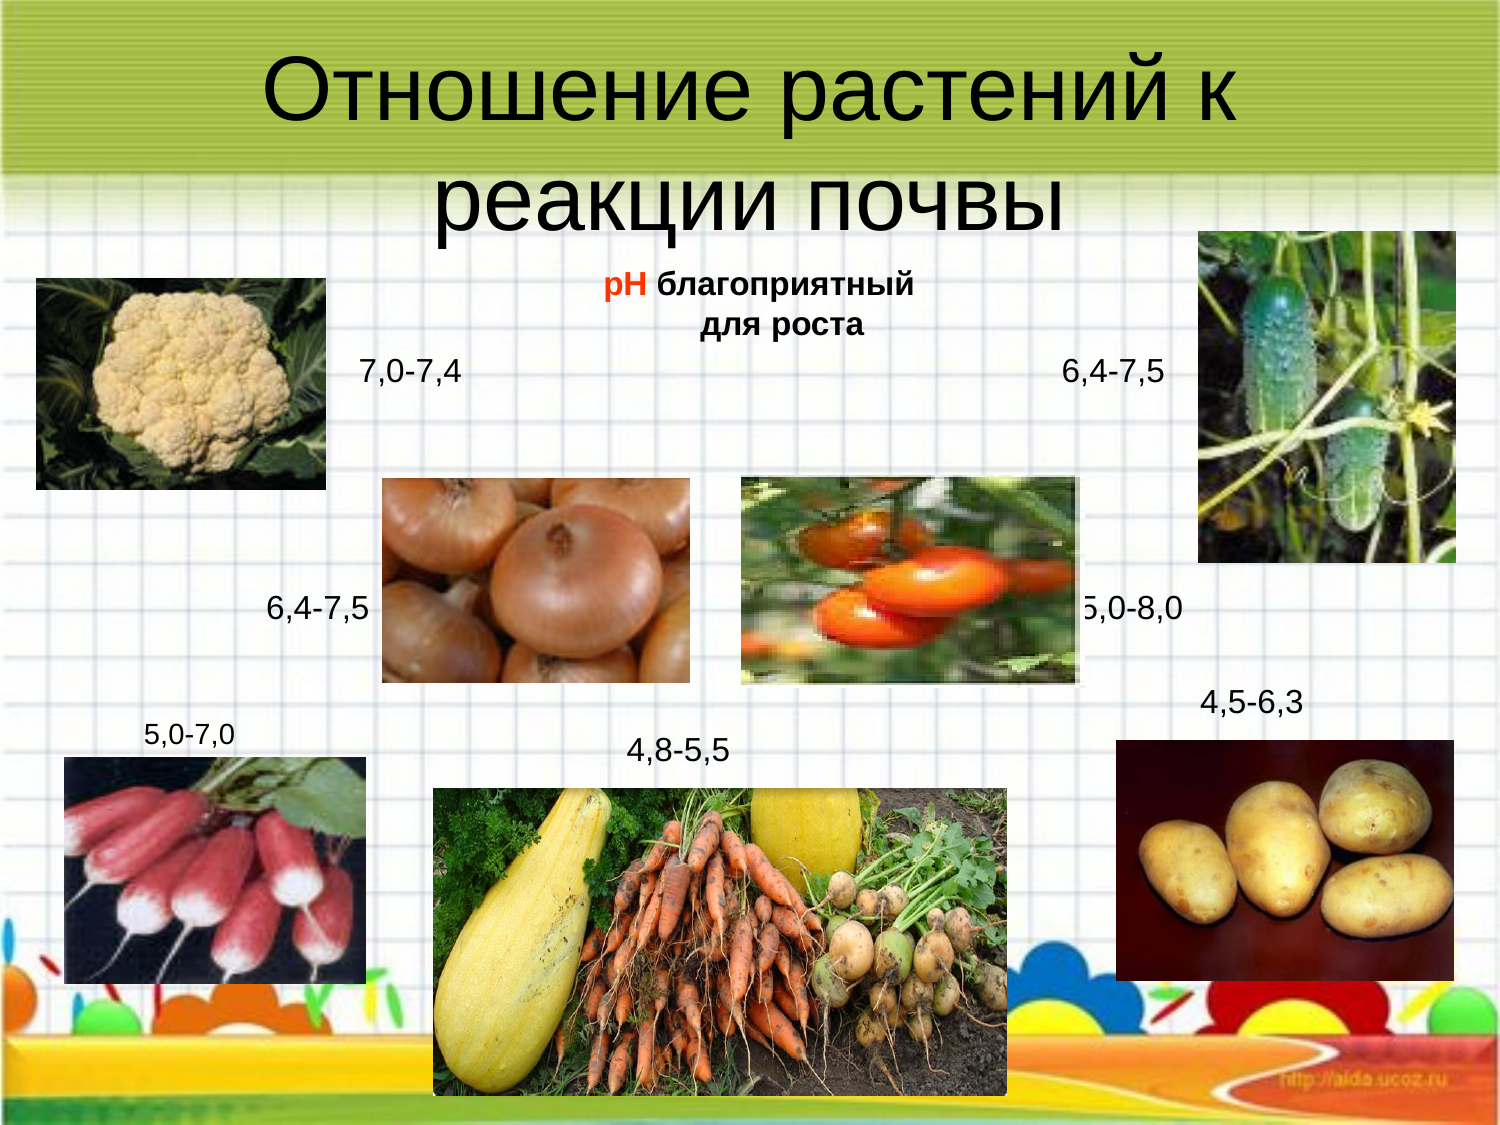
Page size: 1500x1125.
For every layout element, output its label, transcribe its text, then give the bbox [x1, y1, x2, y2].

picture [0, 0, 1500, 1125]
text_box 5,0-7,0 [129, 708, 251, 756]
title Отношение растений к реакции почвы [75, 45, 1425, 233]
list рН благоприятный для роста 7,0-7,4 6,4-7,5 6,4-7,5 5,0-8,0 4,5-6,3 4,8-5,5 [75, 262, 1425, 1005]
